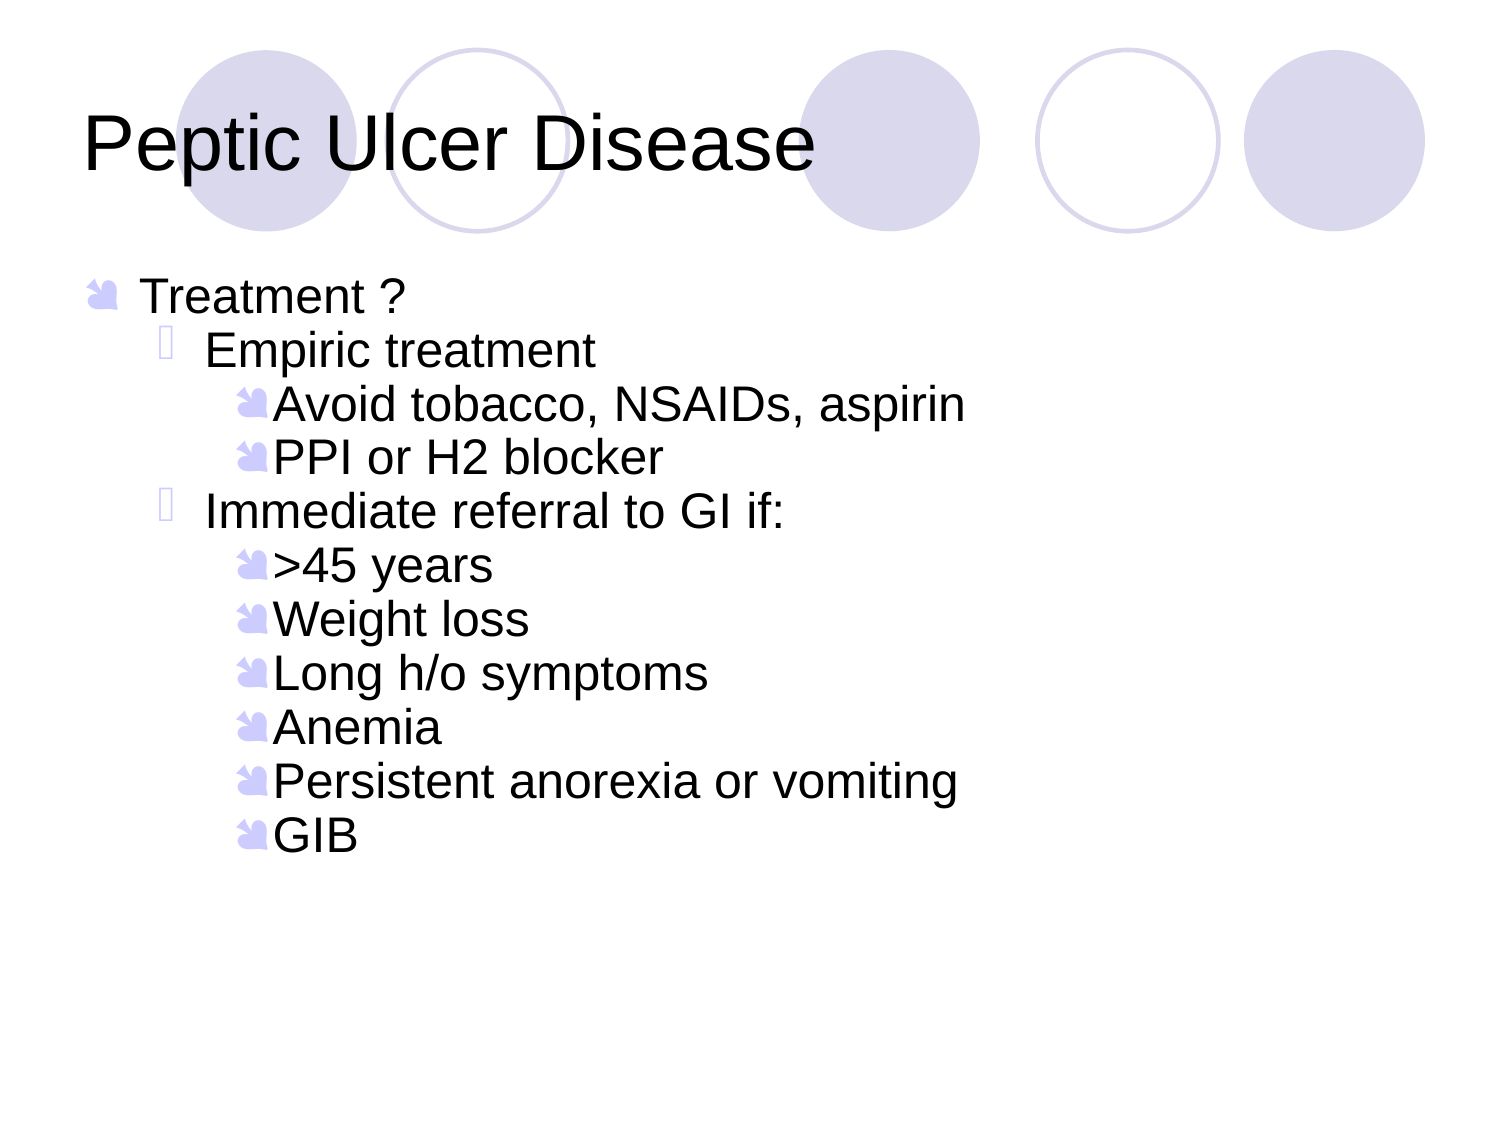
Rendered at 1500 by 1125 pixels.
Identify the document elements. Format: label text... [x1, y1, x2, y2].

title Peptic Ulcer Disease [74, 44, 1426, 234]
list Treatment ? Empiric treatment Avoid tobacco, NSAIDs, aspirin PPI or H2 blocker Immediate referral to GI if: >45 years Weight loss Long h/o symptoms Anemia Persistent anorexia or vomiting GIB [74, 261, 1426, 1007]
